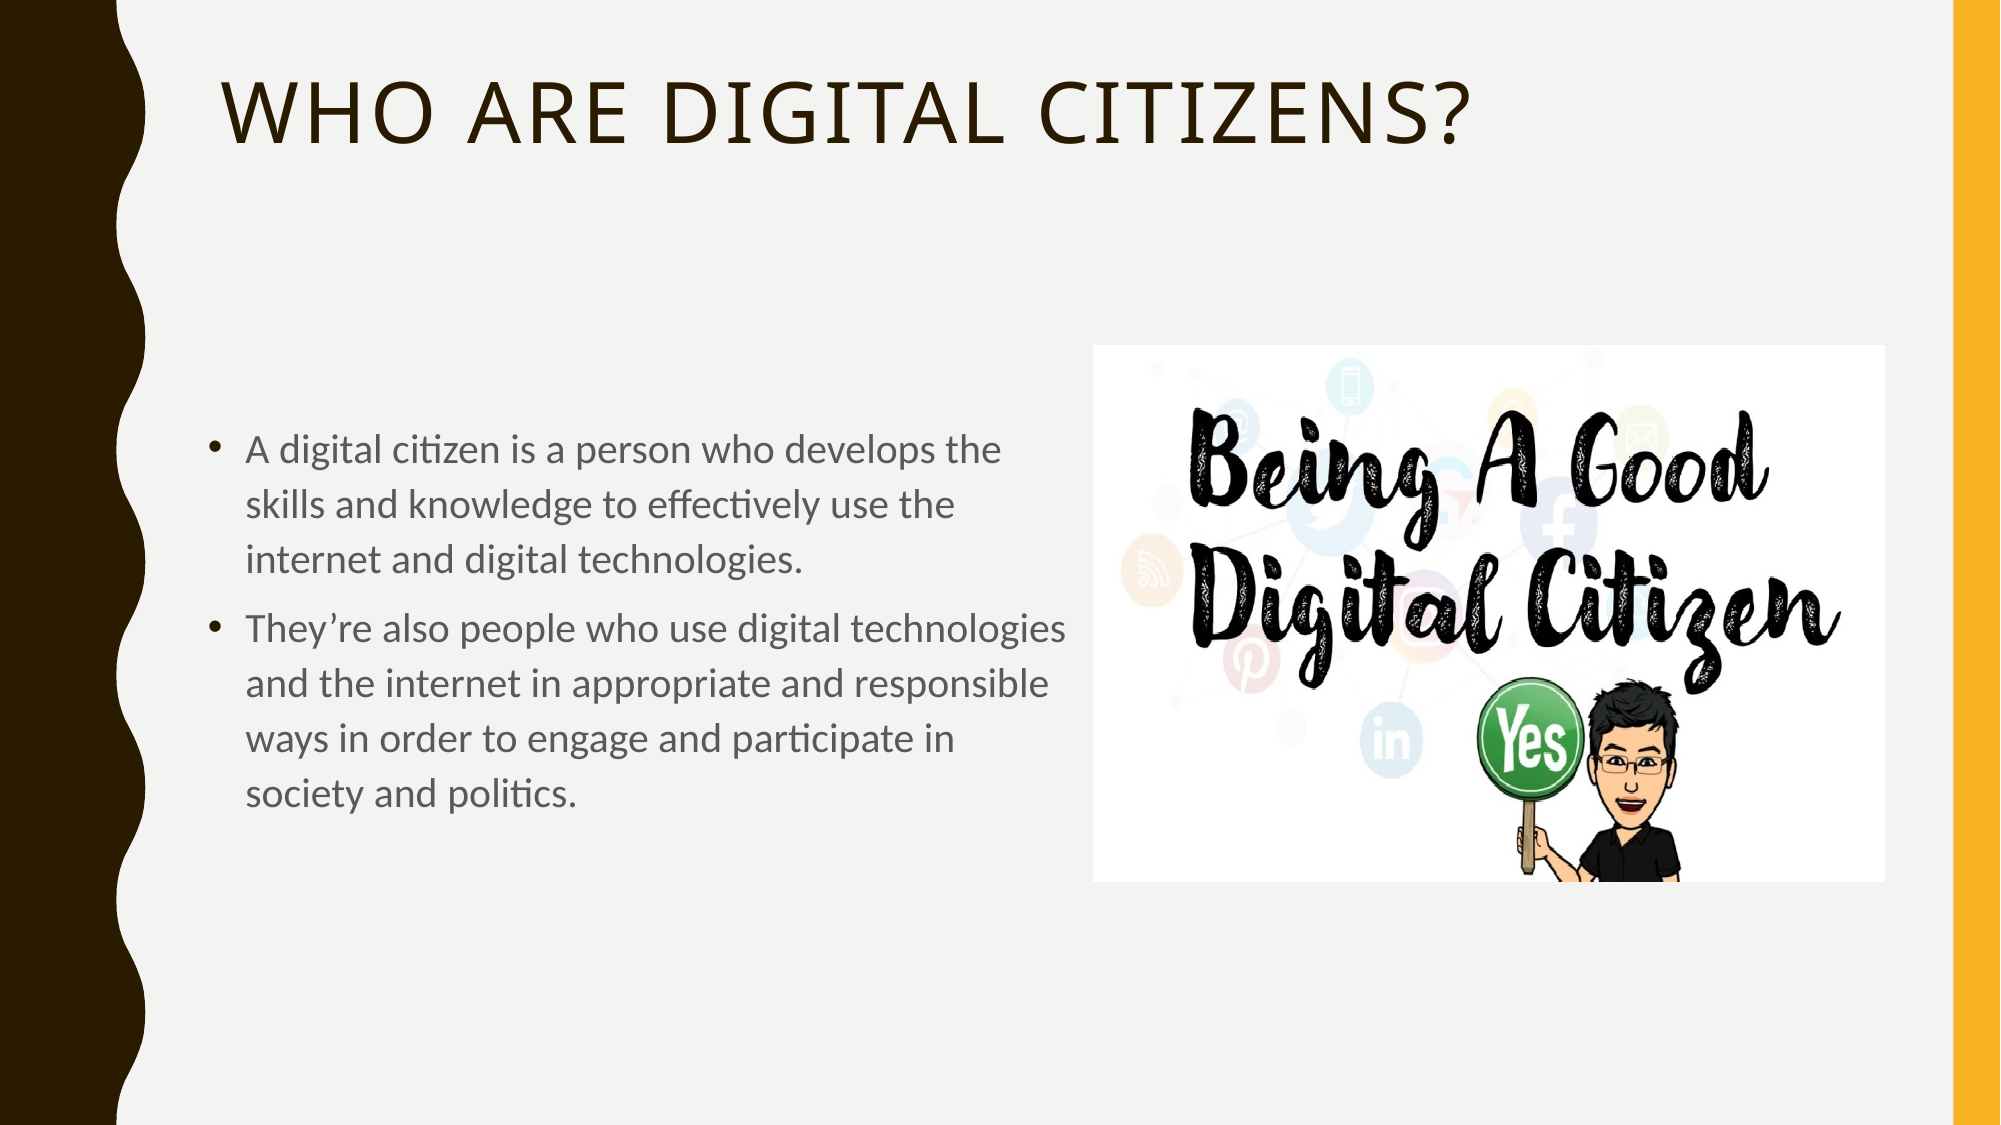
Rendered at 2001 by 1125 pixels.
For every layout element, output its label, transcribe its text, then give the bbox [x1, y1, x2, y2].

picture [1093, 345, 1885, 882]
list A digital citizen is a person who develops the skills and knowledge to effectively use the internet and digital technologies. They’re also people who use digital technologies and the internet in appropriate and responsible ways in order to engage and participate in society and politics. [192, 408, 1094, 1125]
title WHO ARE DIGITAL CITIZENS? [205, 62, 1875, 170]
